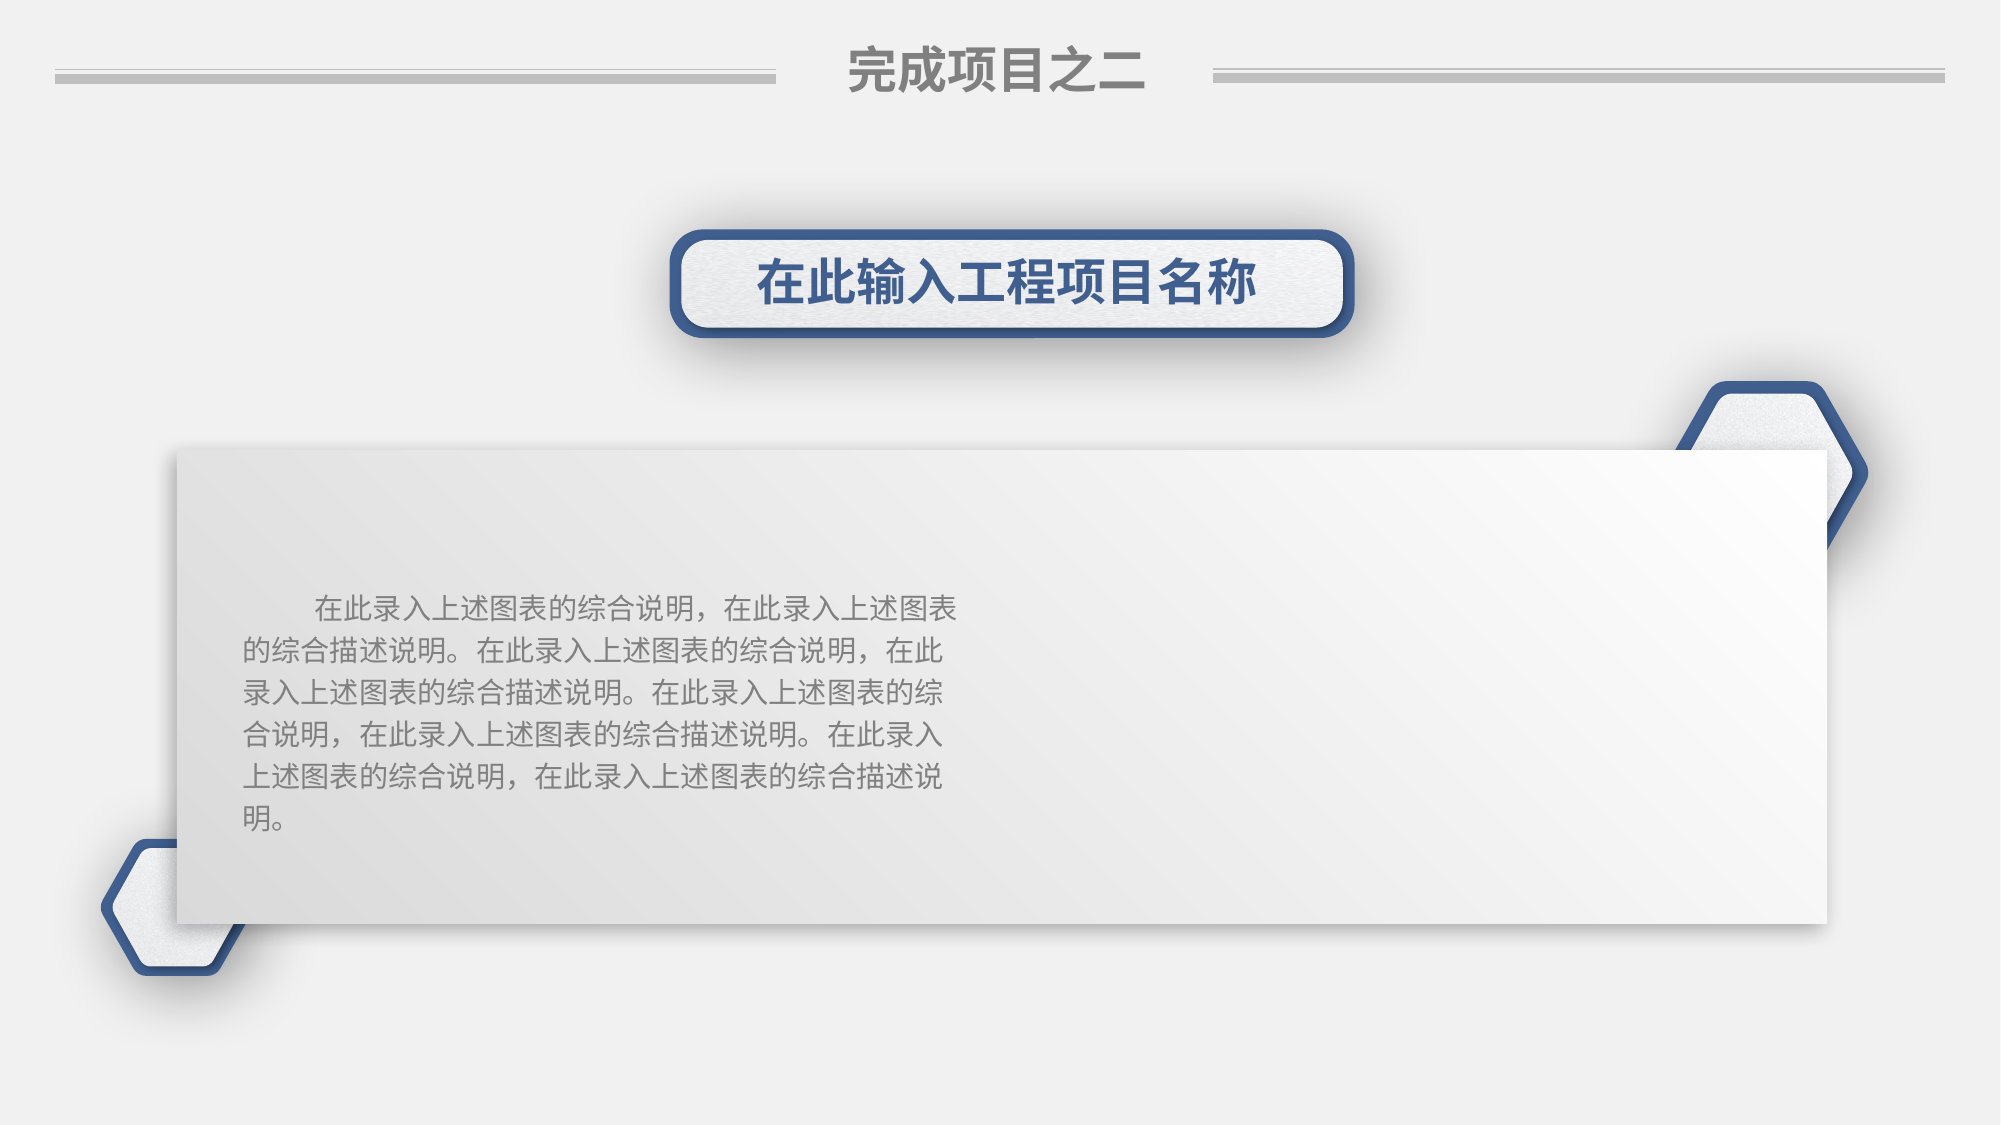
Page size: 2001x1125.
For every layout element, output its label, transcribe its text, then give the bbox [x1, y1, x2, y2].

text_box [100, 838, 254, 977]
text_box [1665, 380, 1869, 565]
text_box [669, 229, 1355, 339]
text_box [175, 449, 1829, 926]
text_box 完成项目之二 [782, 30, 1213, 106]
text_box 在此录入上述图表的综合说明，在此录入上述图表的综合描述说明。在此录入上述图表的综合说明，在此录入上述图表的综合描述说明。在此录入上述图表的综合说明，在此录入上述图表的综合描述说明。在此录入上述图表的综合说明，在此录入上述图表的综合描述说明。 [227, 576, 977, 885]
